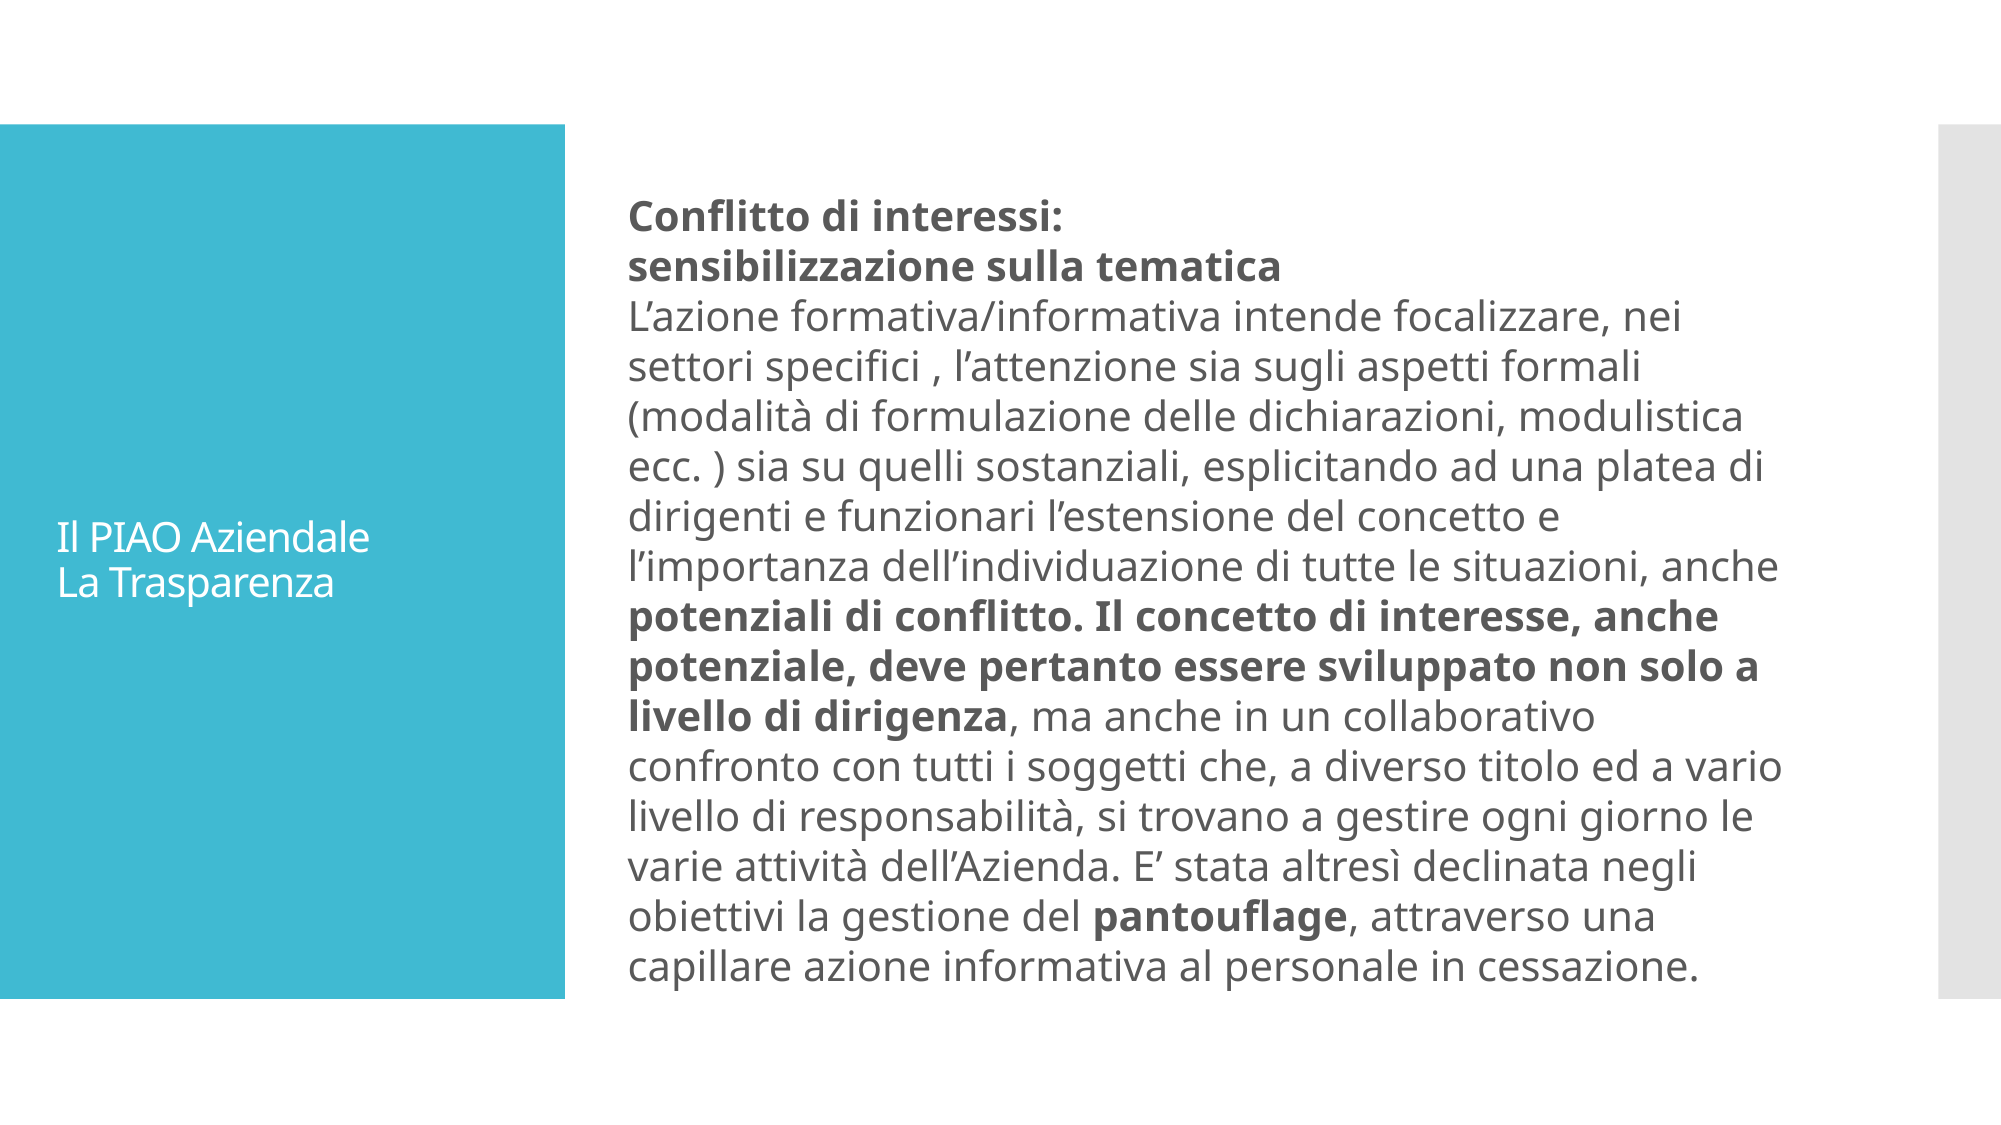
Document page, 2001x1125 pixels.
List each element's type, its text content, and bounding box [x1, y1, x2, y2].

title Il PIAO Aziendale La Trasparenza [41, 184, 525, 939]
list Conflitto di interessi: sensibilizzazione sulla tematica L’azione formativa/informativa intende focalizzare, nei settori specifici , l’attenzione sia sugli aspetti formali (modalità di formulazione delle dichiarazioni, modulistica ecc. ) sia su quelli sostanziali, esplicitando ad una platea di dirigenti e funzionari l’estensione del concetto e l’importanza dell’individuazione di tutte le situazioni, anche potenziali di conflitto. Il concetto di interesse, anche potenziale, deve pertanto essere sviluppato non solo a livello di dirigenza, ma anche in un collaborativo confronto con tutti i soggetti che, a diverso titolo ed a vario livello di responsabilità, si trovano a gestire ogni giorno le varie attività dell’Azienda. E’ stata altresì declinata negli obiettivi la gestione del pantouflage, attraverso una capillare azione informativa al personale in cessazione. [612, 169, 1813, 1010]
